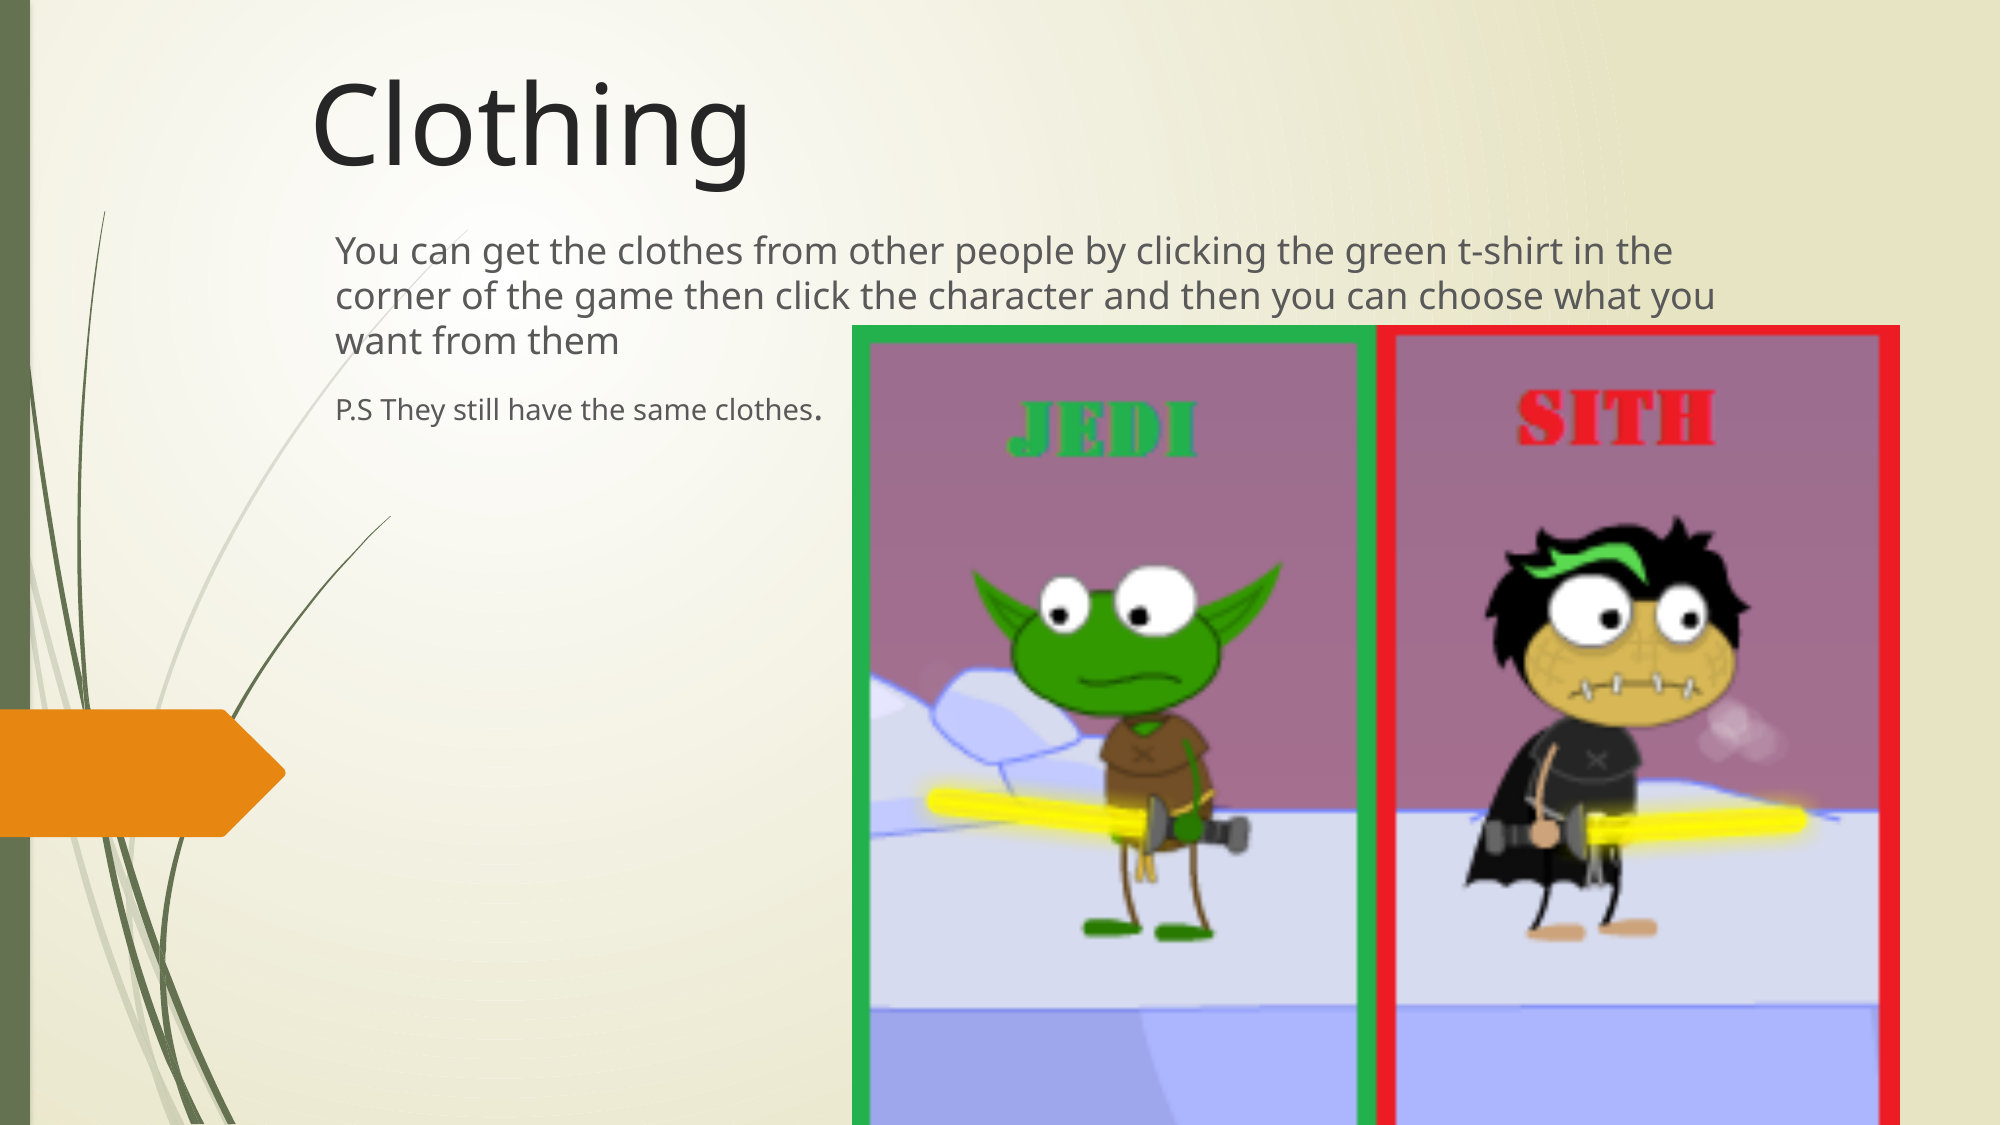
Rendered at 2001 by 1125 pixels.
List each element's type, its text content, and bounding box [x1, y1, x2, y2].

picture [852, 325, 1900, 1125]
subtitle You can get the clothes from other people by clicking the green t-shirt in the corner of the game then click the character and then you can choose what you want from them P.S They still have the same clothes. [320, 219, 1783, 452]
title Clothing [294, 11, 1757, 196]
